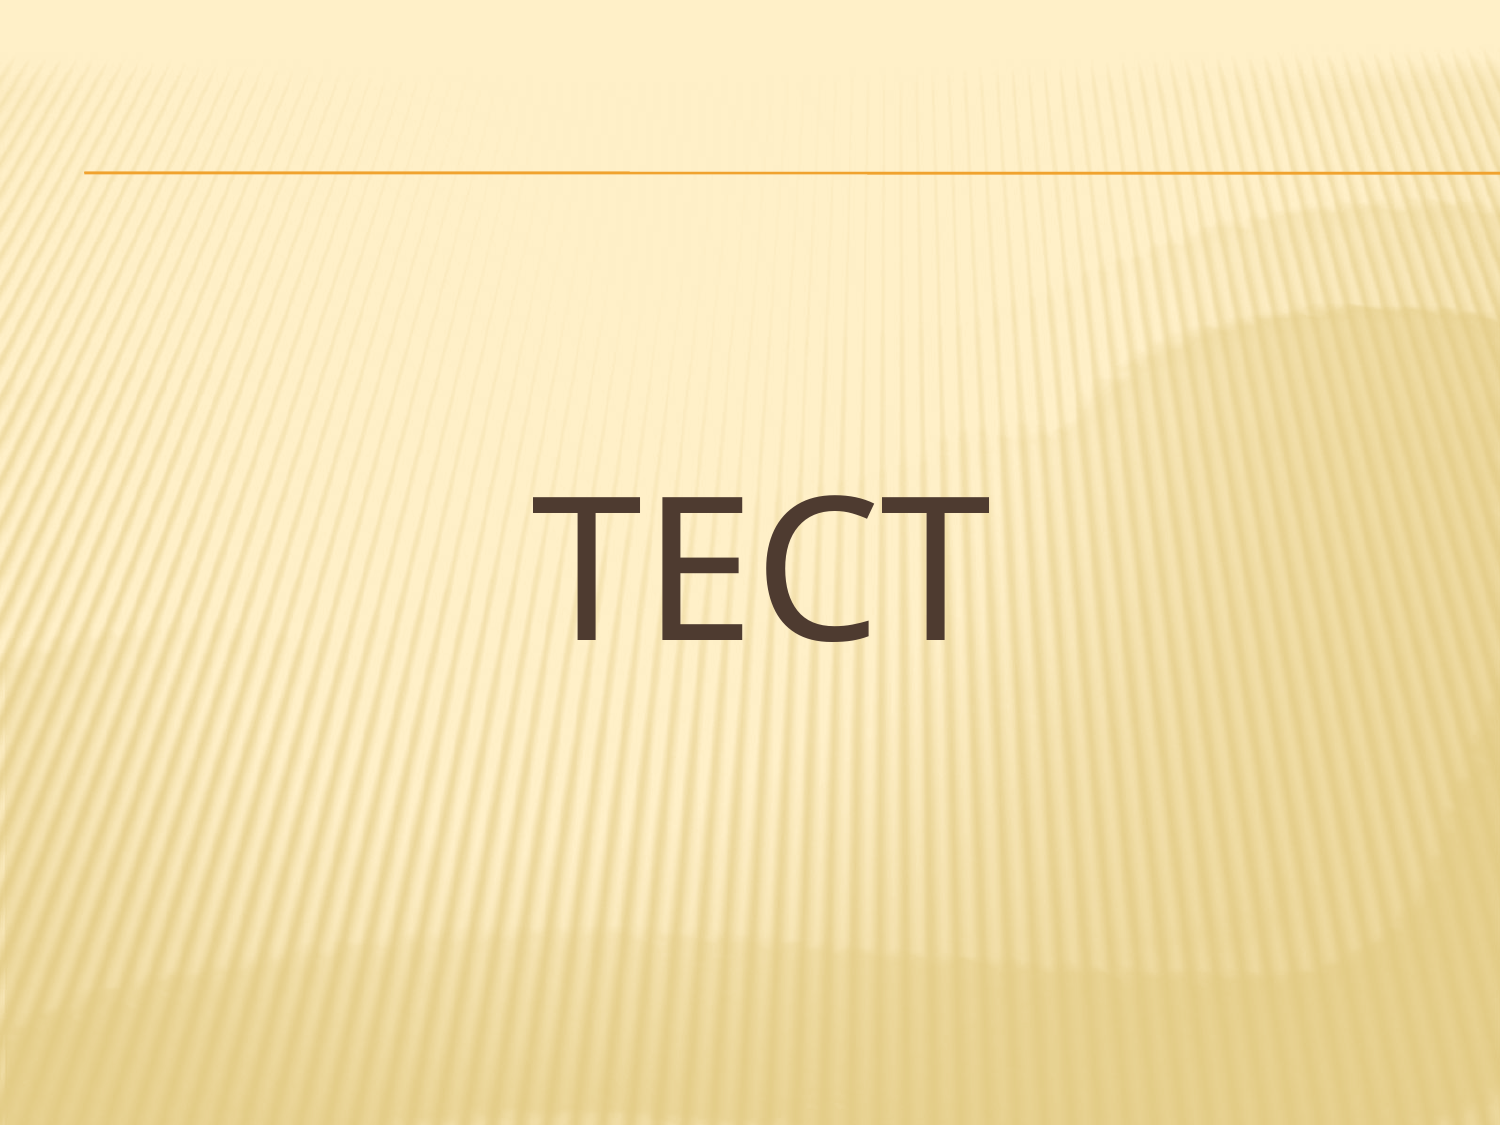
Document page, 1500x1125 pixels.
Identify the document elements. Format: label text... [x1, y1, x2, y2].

title тест [49, 75, 1475, 1047]
